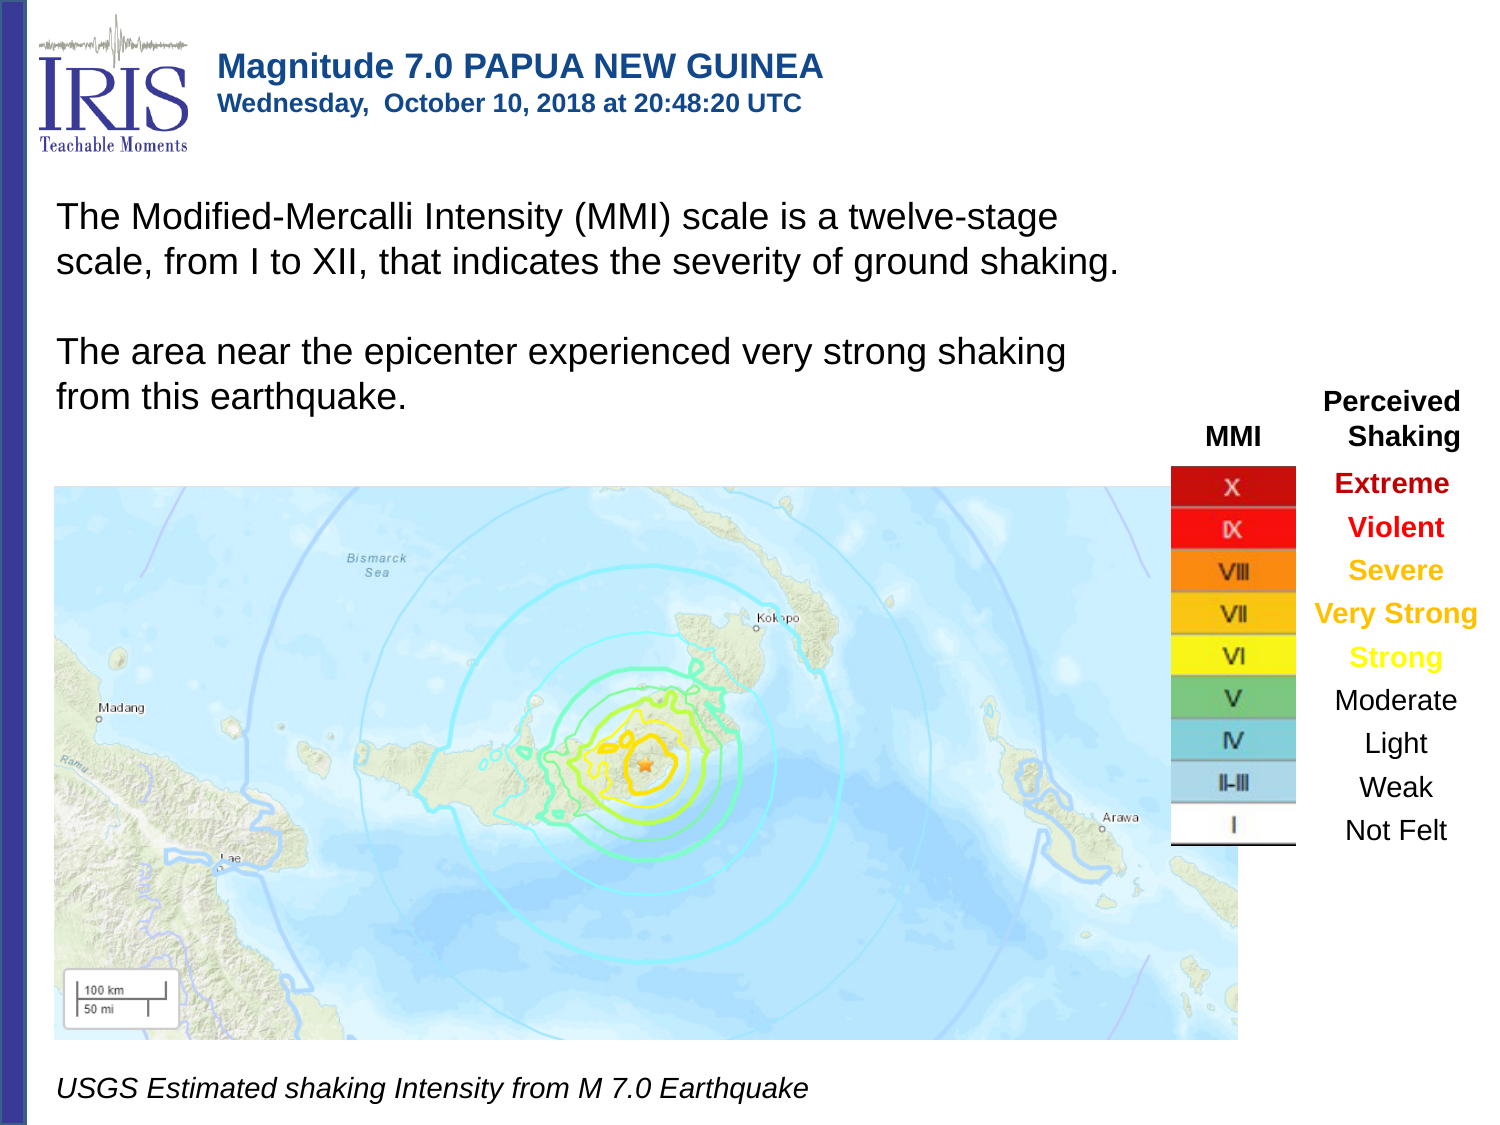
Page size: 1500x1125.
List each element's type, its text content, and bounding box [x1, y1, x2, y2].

picture [39, 12, 188, 165]
text_box MMI [1190, 410, 1313, 460]
text_box Perceived Shaking Extreme Violent Severe Very Strong Strong Moderate Light Weak Not Felt [1296, 375, 1497, 907]
text_box Magnitude 7.0 PAPUA NEW GUINEA Wednesday, October 10, 2018 at 20:48:20 UTC [202, 0, 1499, 125]
text_box The Modified-Mercalli Intensity (MMI) scale is a twelve-stage scale, from I to XII, that indicates the severity of ground shaking. The area near the epicenter experienced very strong shaking from this earthquake. [41, 184, 1150, 470]
picture [54, 466, 1296, 1041]
text_box USGS Estimated shaking Intensity from M 7.0 Earthquake [24, 1061, 825, 1112]
text_box [0, 0, 27, 1125]
